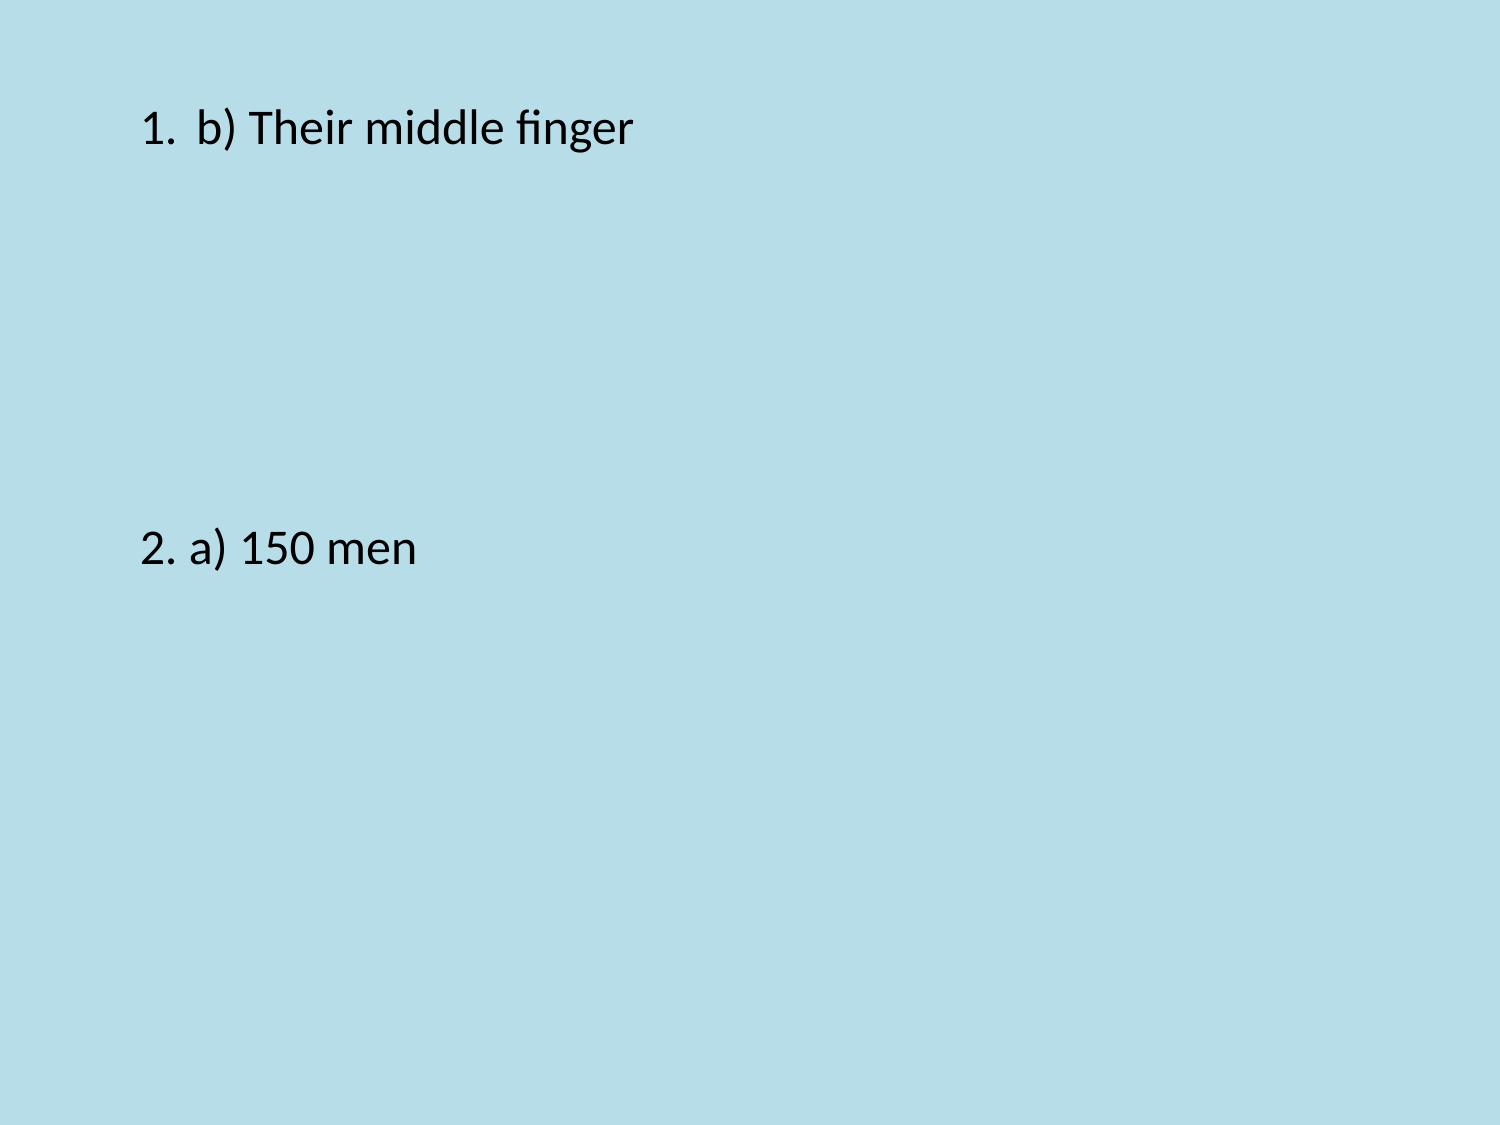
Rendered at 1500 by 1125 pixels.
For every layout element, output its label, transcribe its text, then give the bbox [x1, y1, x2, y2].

text_box b) Their middle finger 2. a) 150 men [125, 87, 1363, 583]
